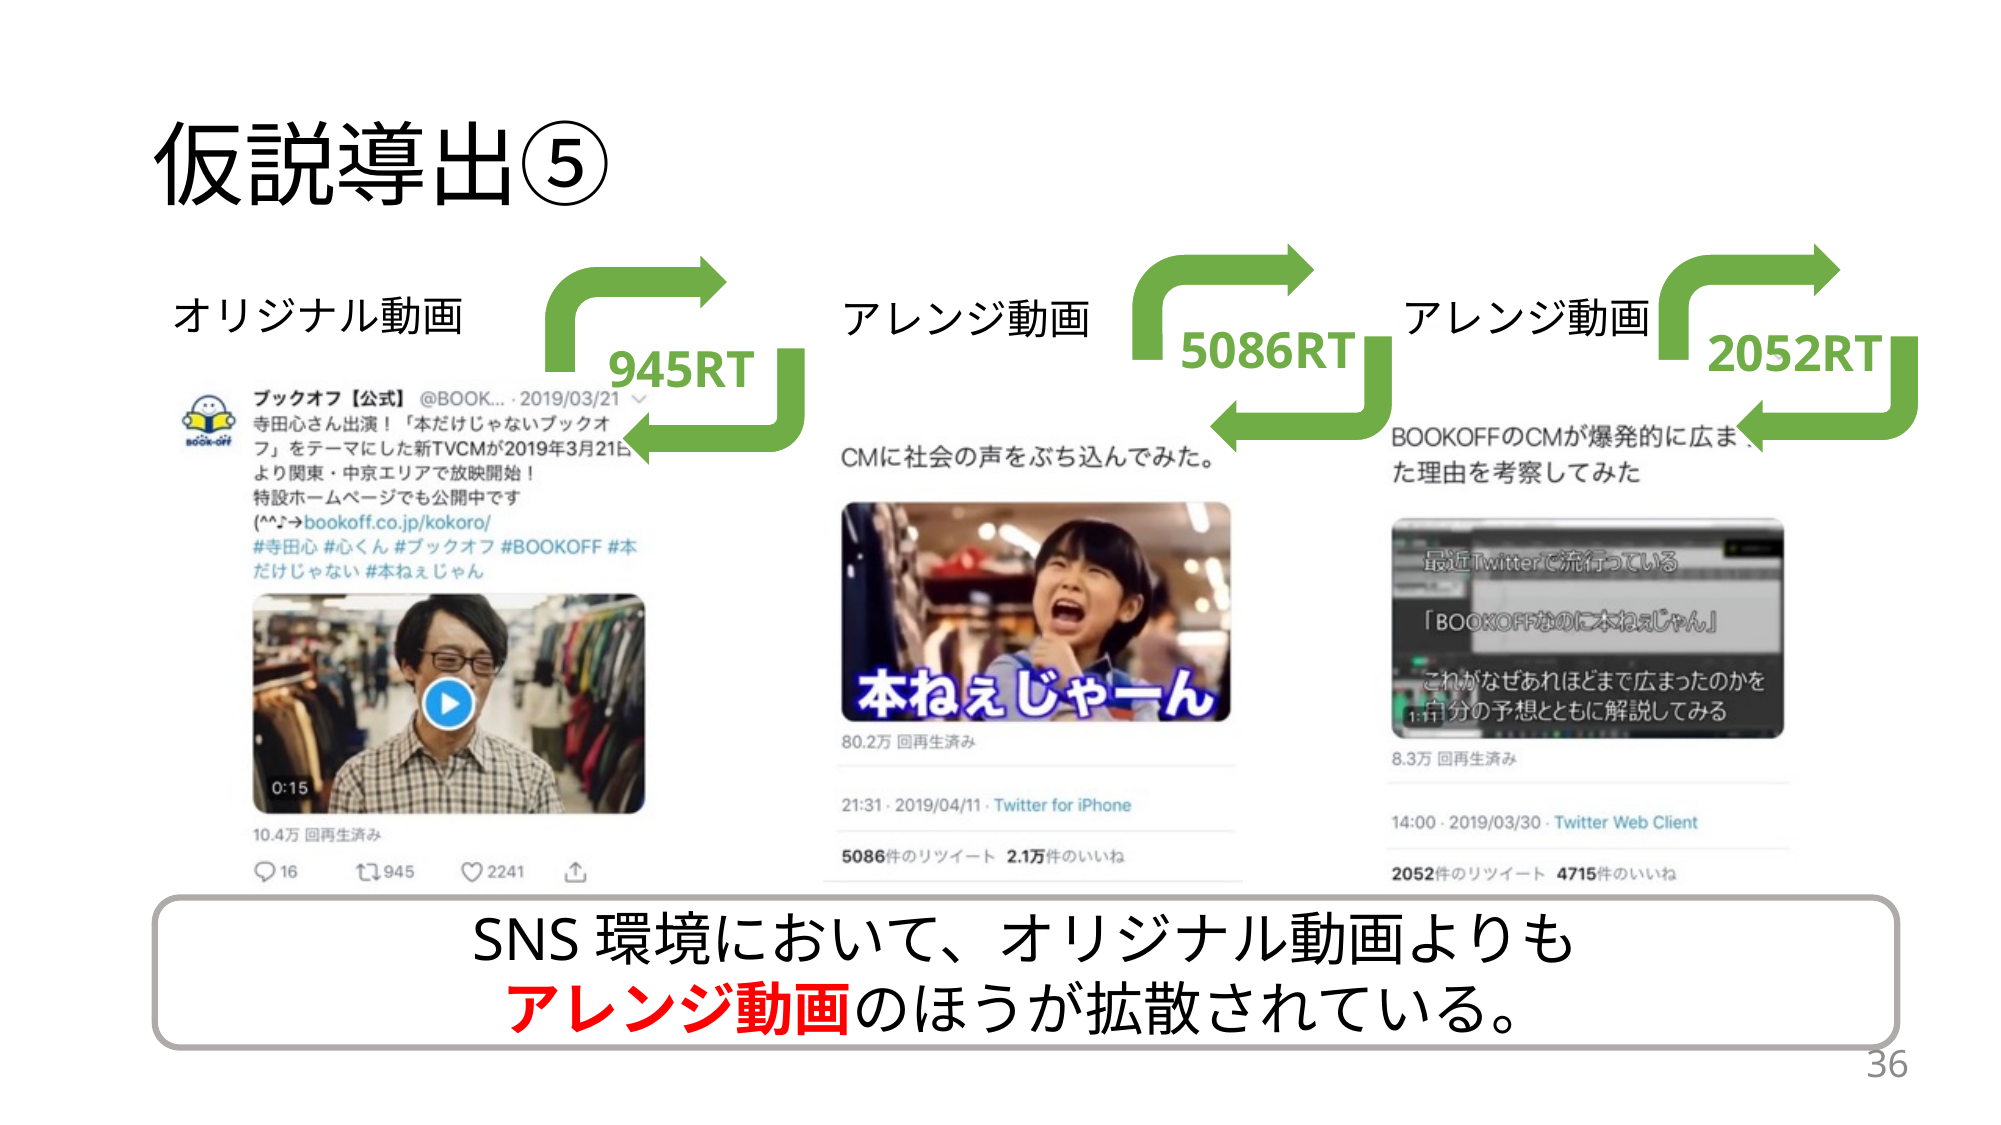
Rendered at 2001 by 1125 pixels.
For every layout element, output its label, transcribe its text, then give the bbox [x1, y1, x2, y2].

list アレンジ動画 [825, 887, 1117, 944]
text_box SNS環境において、オリジナル動画よりも アレンジ動画のほうが拡散されている。 [153, 896, 1899, 1049]
list アレンジ動画 [825, 291, 1117, 436]
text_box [1656, 239, 1920, 457]
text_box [1130, 239, 1394, 457]
text_box オリジナル動画 [156, 282, 543, 348]
text_box アレンジ動画 [1394, 290, 1656, 323]
title 仮説導出⑤ [137, 59, 1863, 278]
picture [823, 436, 1243, 887]
slide_number 36 [1474, 1035, 1925, 1096]
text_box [543, 251, 807, 469]
picture [1373, 323, 1800, 900]
picture [154, 379, 668, 897]
